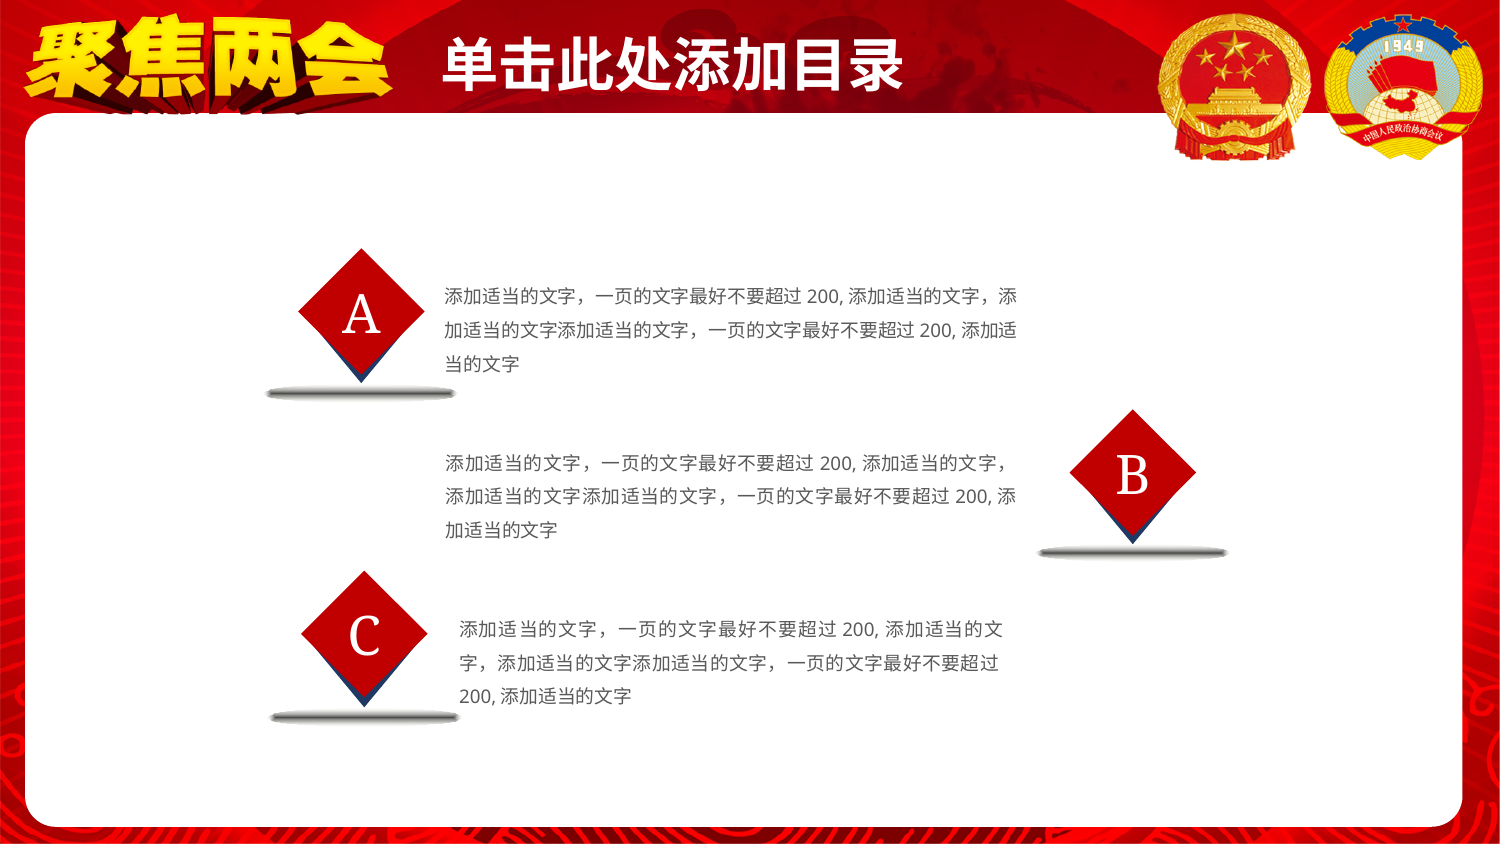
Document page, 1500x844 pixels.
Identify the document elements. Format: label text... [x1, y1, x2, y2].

picture [0, 0, 1500, 844]
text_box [1069, 409, 1197, 545]
text_box [266, 708, 463, 727]
text_box 添加适当的文字，一页的文字最好不要超过200,添加适当的文字，添加适当的文字添加适当的文字，一页的文字最好不要超过200,添加适当的文字 [445, 599, 1017, 715]
text_box 添加适当的文字，一页的文字最好不要超过200,添加适当的文字，添加适当的文字添加适当的文字，一页的文字最好不要超过200,添加适当的文字 [432, 433, 1031, 549]
text_box [1034, 545, 1231, 562]
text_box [298, 248, 425, 384]
text_box [262, 384, 459, 403]
text_box 添加适当的文字，一页的文字最好不要超过200,添加适当的文字，添加适当的文字添加适当的文字，一页的文字最好不要超过200,添加适当的文字 [431, 266, 1032, 382]
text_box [301, 570, 428, 708]
